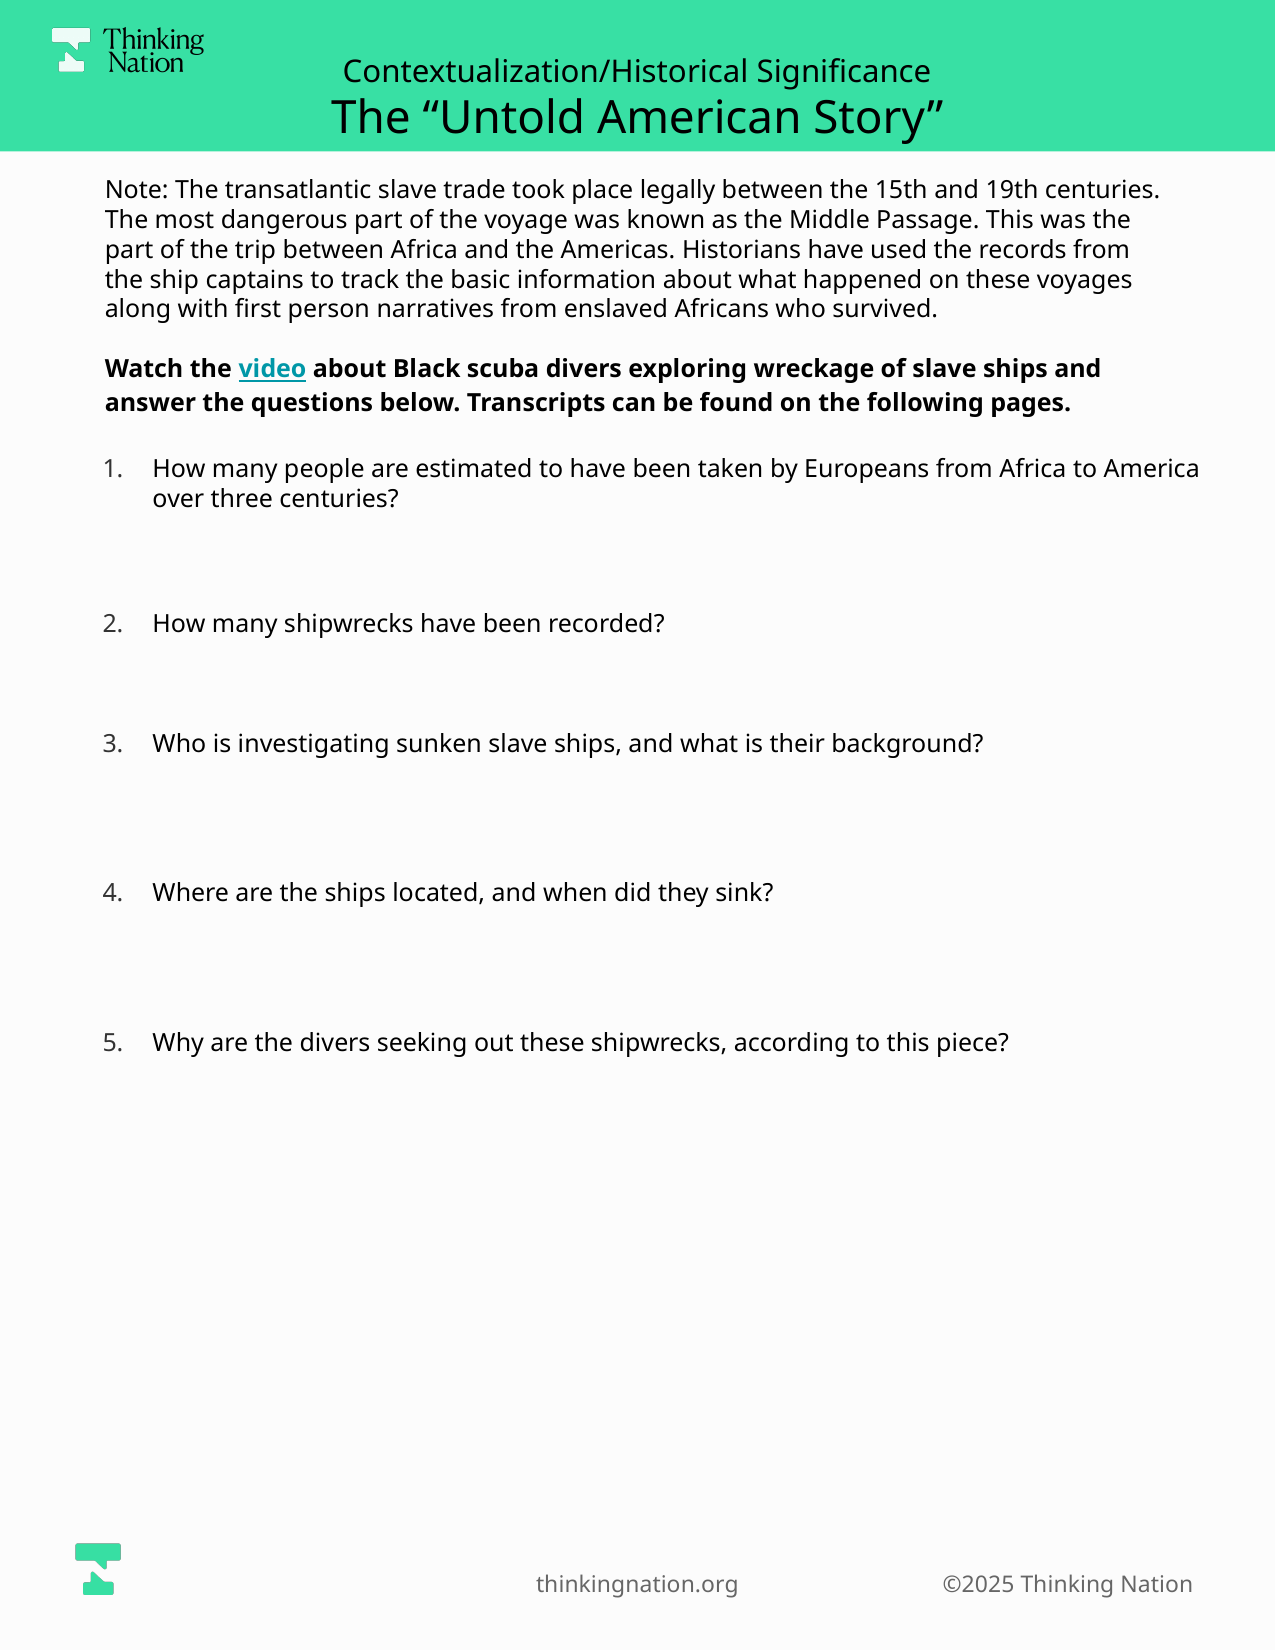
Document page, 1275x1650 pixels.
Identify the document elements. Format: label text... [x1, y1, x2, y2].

text_box thinkingnation.org [486, 1553, 789, 1605]
text_box ©2025 Thinking Nation [907, 1553, 1210, 1605]
picture [62, 1533, 134, 1605]
text_box How many people are estimated to have been taken by Europeans from Africa to America over three centuries? How many shipwrecks have been recorded? Who is investigating sunken slave ships, and what is their background? Where are the ships located, and when did they sink? Why are the divers seeking out these shipwrecks, according to this piece? [62, 437, 1224, 1102]
text_box Note: The transatlantic slave trade took place legally between the 15th and 19th centuries. The most dangerous part of the voyage was known as the Middle Passage. This was the part of the trip between Africa and the Americas. Historians have used the records from the ship captains to track the basic information about what happened on these voyages along with first person narratives from enslaved Africans who survived. Watch the video about Black scuba divers exploring wreckage of slave ships and answer the questions below. Transcripts can be found on the following pages. [89, 158, 1186, 432]
text_box Contextualization/Historical Significance The “Untold American Story” [0, 0, 1275, 152]
picture [35, 13, 210, 87]
